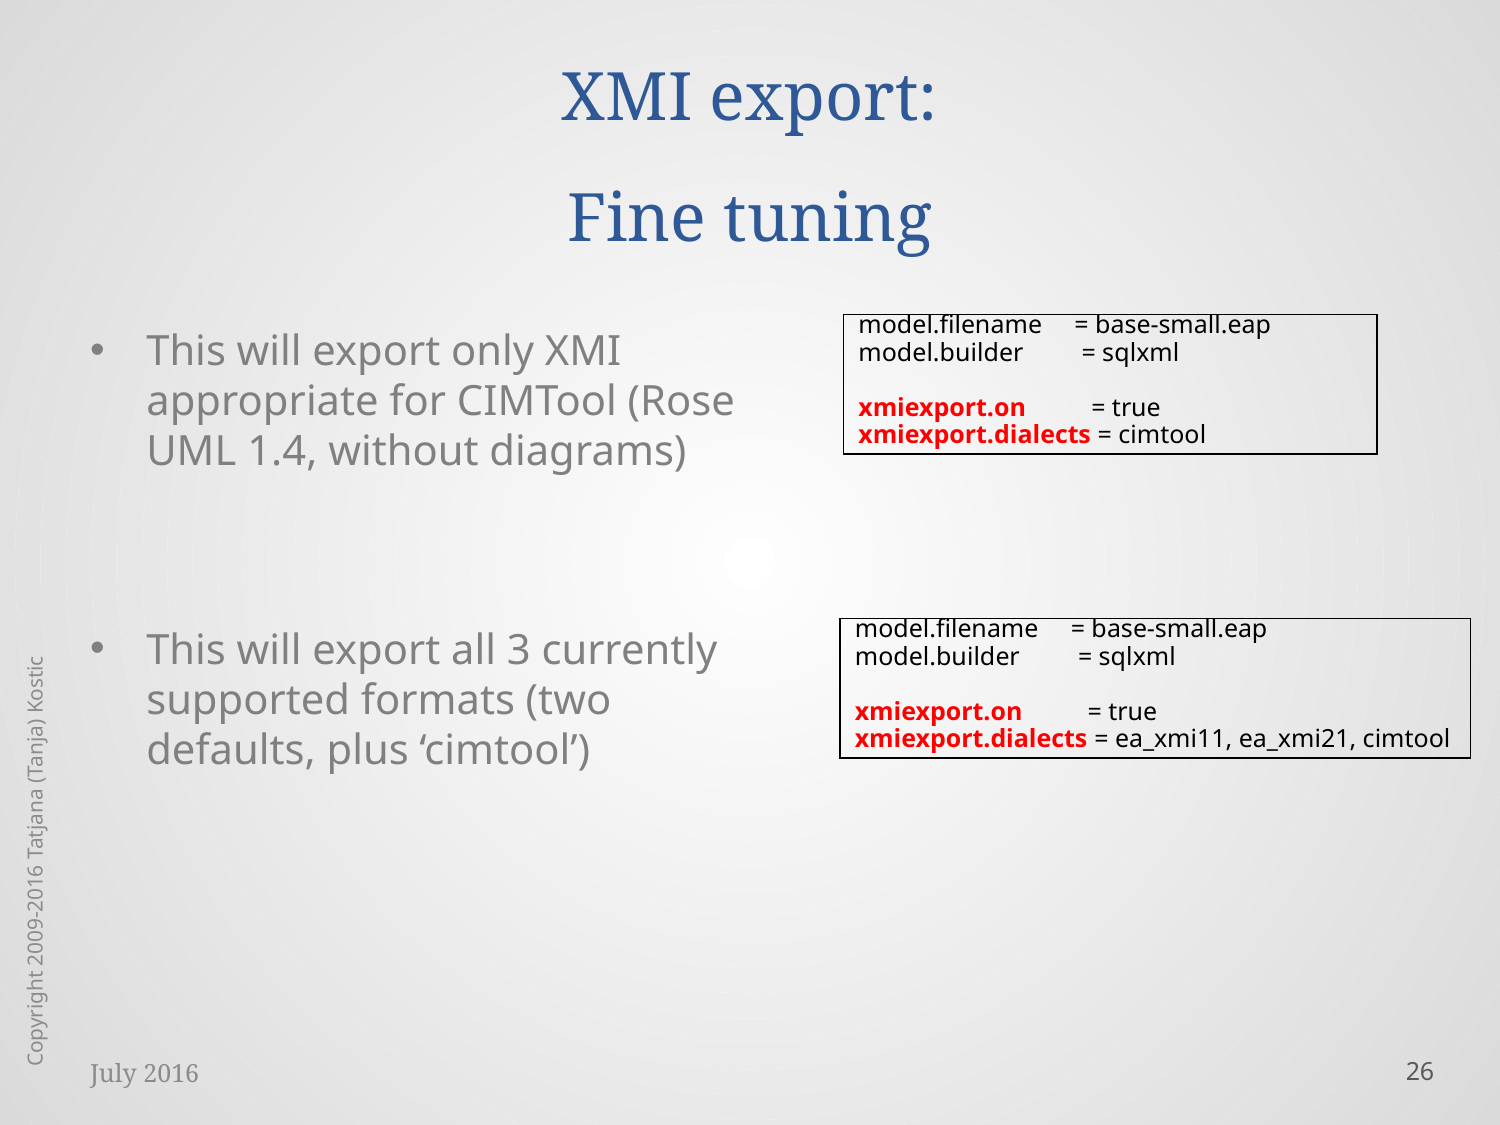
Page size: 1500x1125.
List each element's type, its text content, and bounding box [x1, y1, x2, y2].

text_box This will export all 3 currently supported formats (two defaults, plus ‘cimtool’) [74, 615, 786, 941]
title XMI export: Fine tuning [75, 0, 1425, 263]
footer Copyright 2009-2016 Tatjana (Tanja) Kostic [18, 621, 54, 1101]
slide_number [75, 1042, 313, 1103]
text_box model.filename = base-small.eap model.builder = sqlxml xmiexport.on = true xmiexport.dialects = ea_xmi11, ea_xmi21, cimtool [840, 618, 1471, 759]
text_box [87, 614, 799, 940]
list This will export only XMI appropriate for CIMTool (Rose UML 1.4, without diagrams) [75, 316, 786, 615]
slide_number 26 [1401, 1042, 1494, 1103]
text_box model.filename = base-small.eap model.builder = sqlxml xmiexport.on = true xmiexport.dialects = cimtool [843, 314, 1378, 454]
